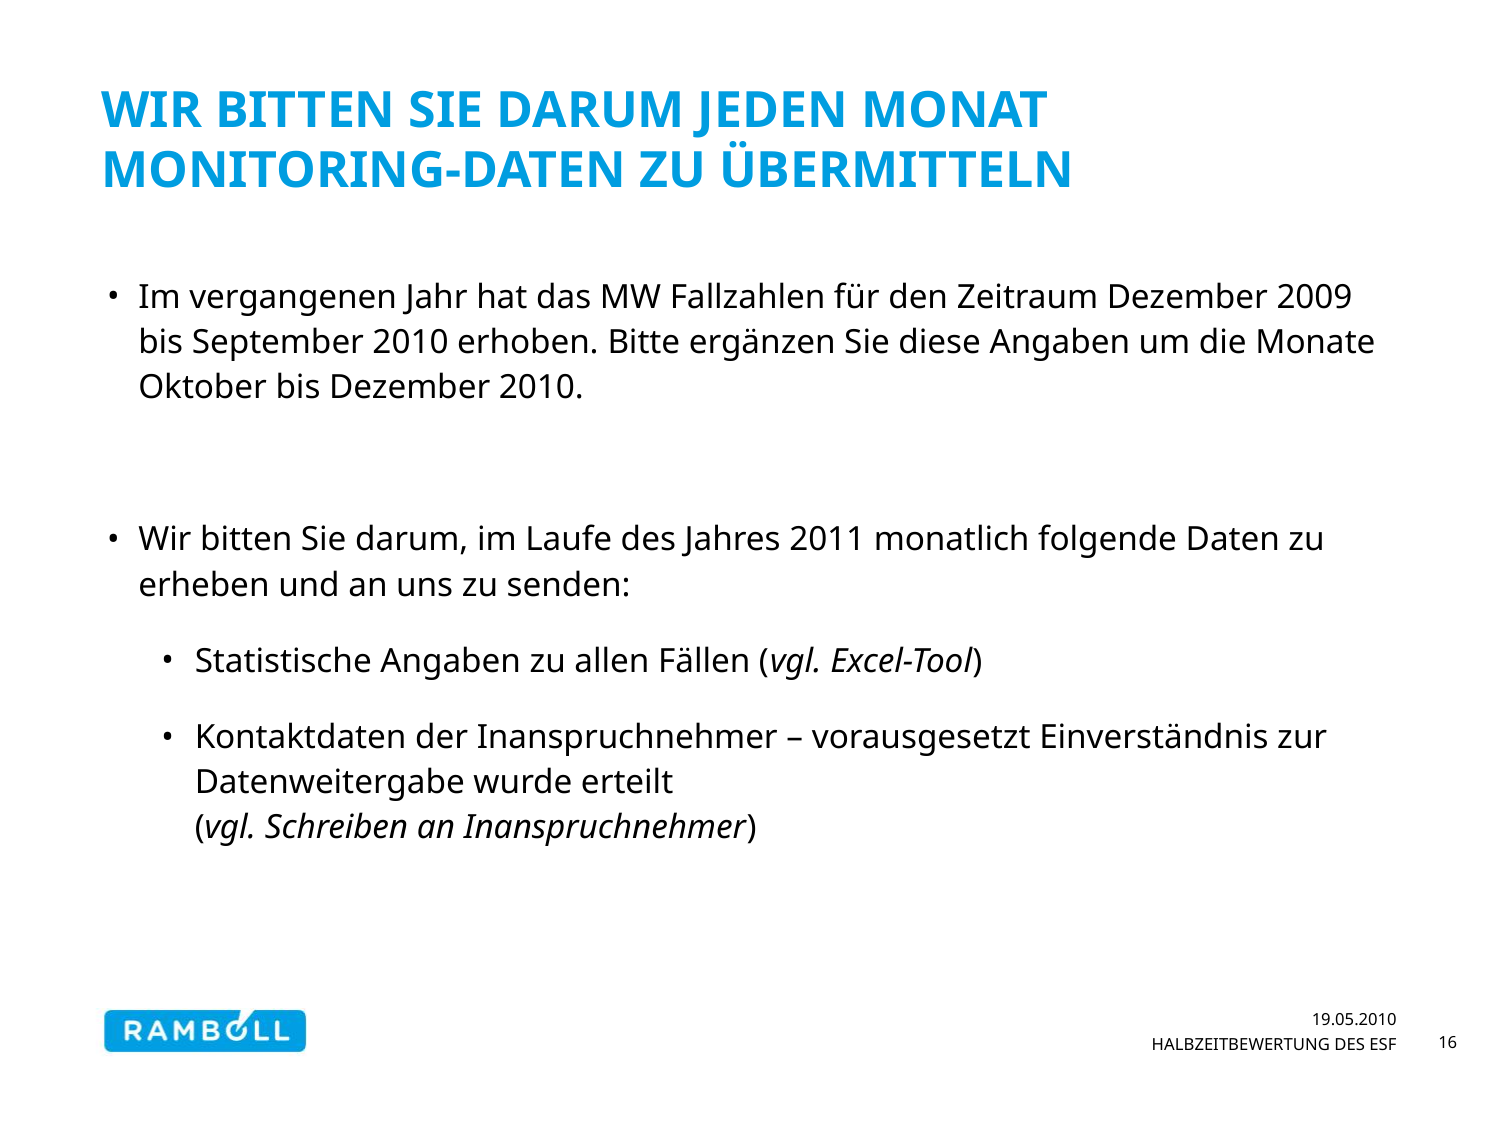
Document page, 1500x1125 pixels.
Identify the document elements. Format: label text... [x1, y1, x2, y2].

picture [0, 1008, 307, 1125]
list Im vergangenen Jahr hat das MW Fallzahlen für den Zeitraum Dezember 2009 bis September 2010 erhoben. Bitte ergänzen Sie diese Angaben um die Monate Oktober bis Dezember 2010. Wir bitten Sie darum, im Laufe des Jahres 2011 monatlich folgende Daten zu erheben und an uns zu senden: Statistische Angaben zu allen Fällen (vgl. Excel-Tool) Kontaktdaten der Inanspruchnehmer – vorausgesetzt Einverständnis zur Datenweitergabe wurde erteilt (vgl. Schreiben an Inanspruchnehmer) [101, 269, 1400, 937]
slide_number 16 [1398, 1030, 1458, 1057]
title Wir bitten Sie darum jeden Monat Monitoring-Daten zu übermitteln [101, 73, 1401, 198]
